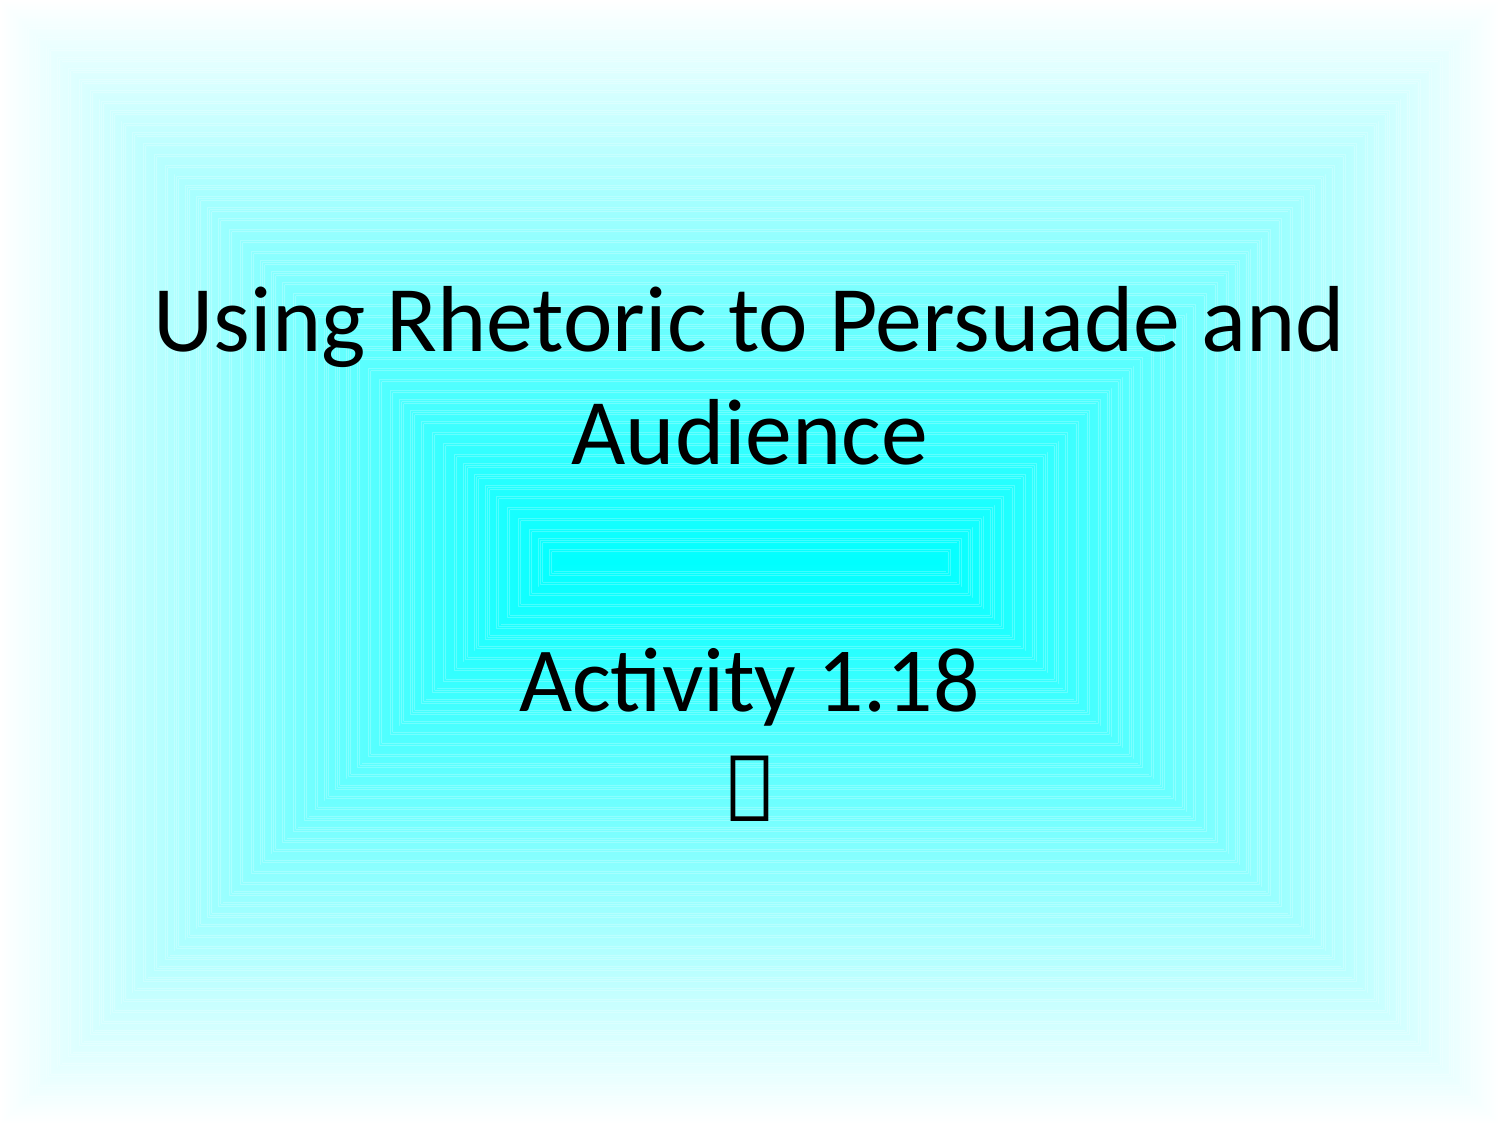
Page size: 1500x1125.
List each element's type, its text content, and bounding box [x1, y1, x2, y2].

title Using Rhetoric to Persuade and Audience [112, 249, 1388, 492]
text_box Activity 1.18  [112, 608, 1388, 850]
